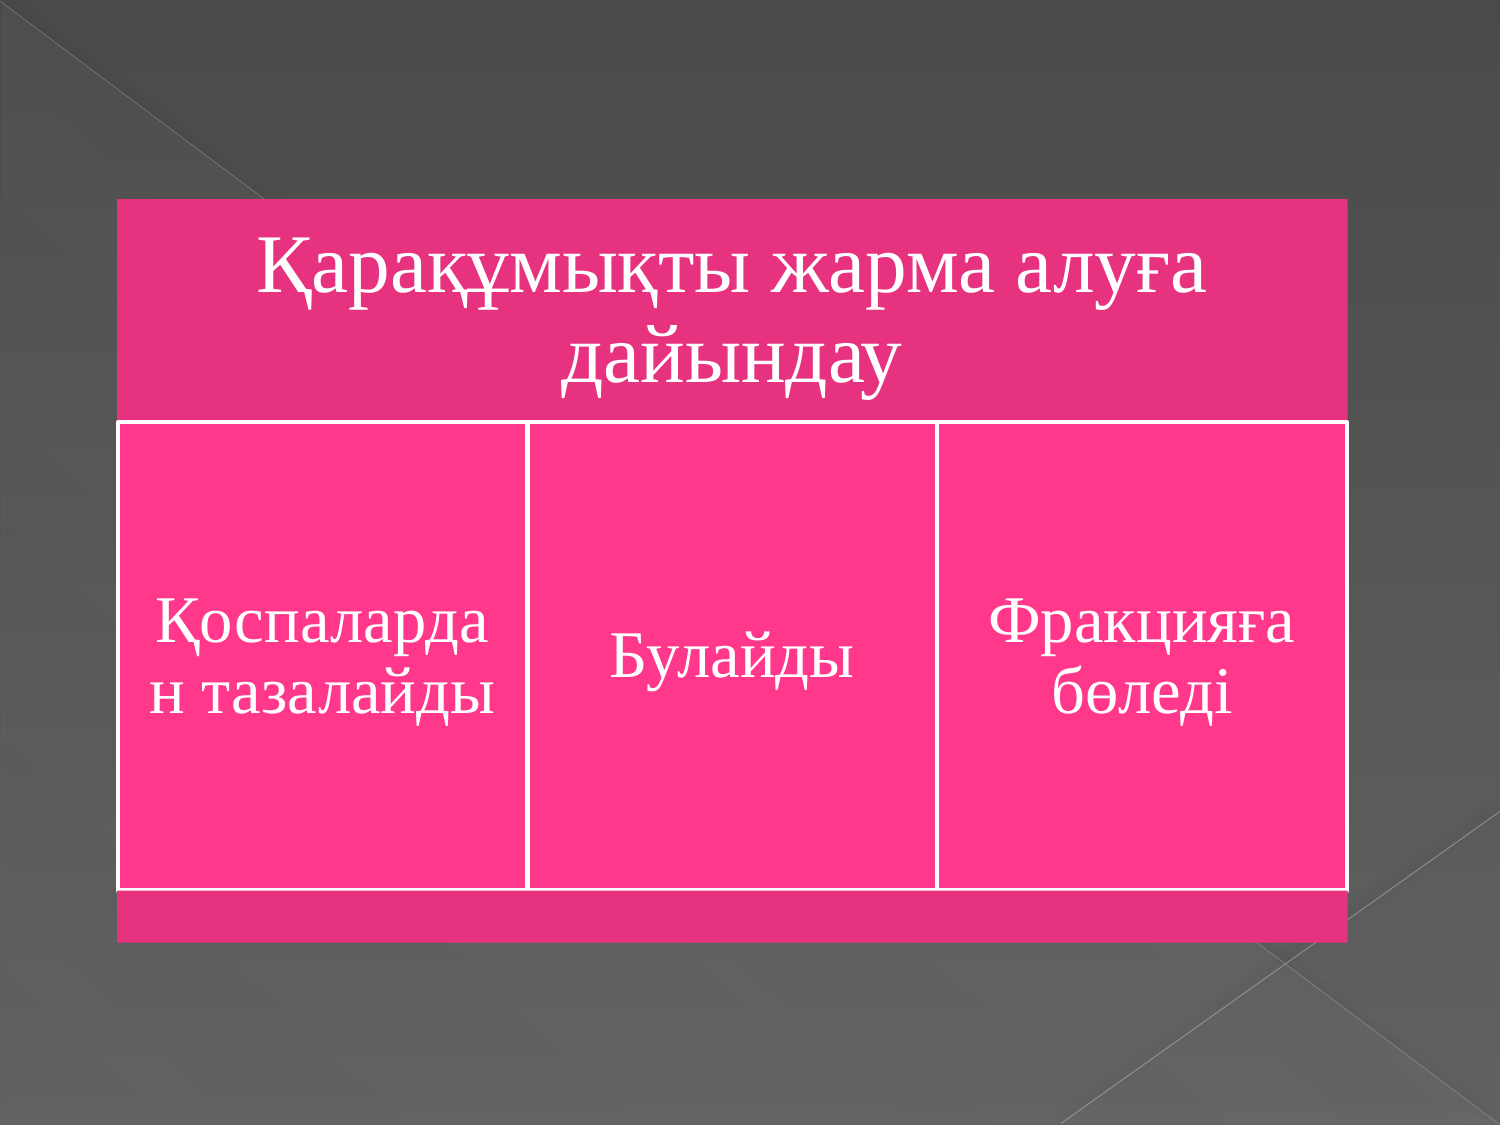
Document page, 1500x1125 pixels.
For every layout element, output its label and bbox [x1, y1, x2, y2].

text_box [116, 198, 1348, 943]
